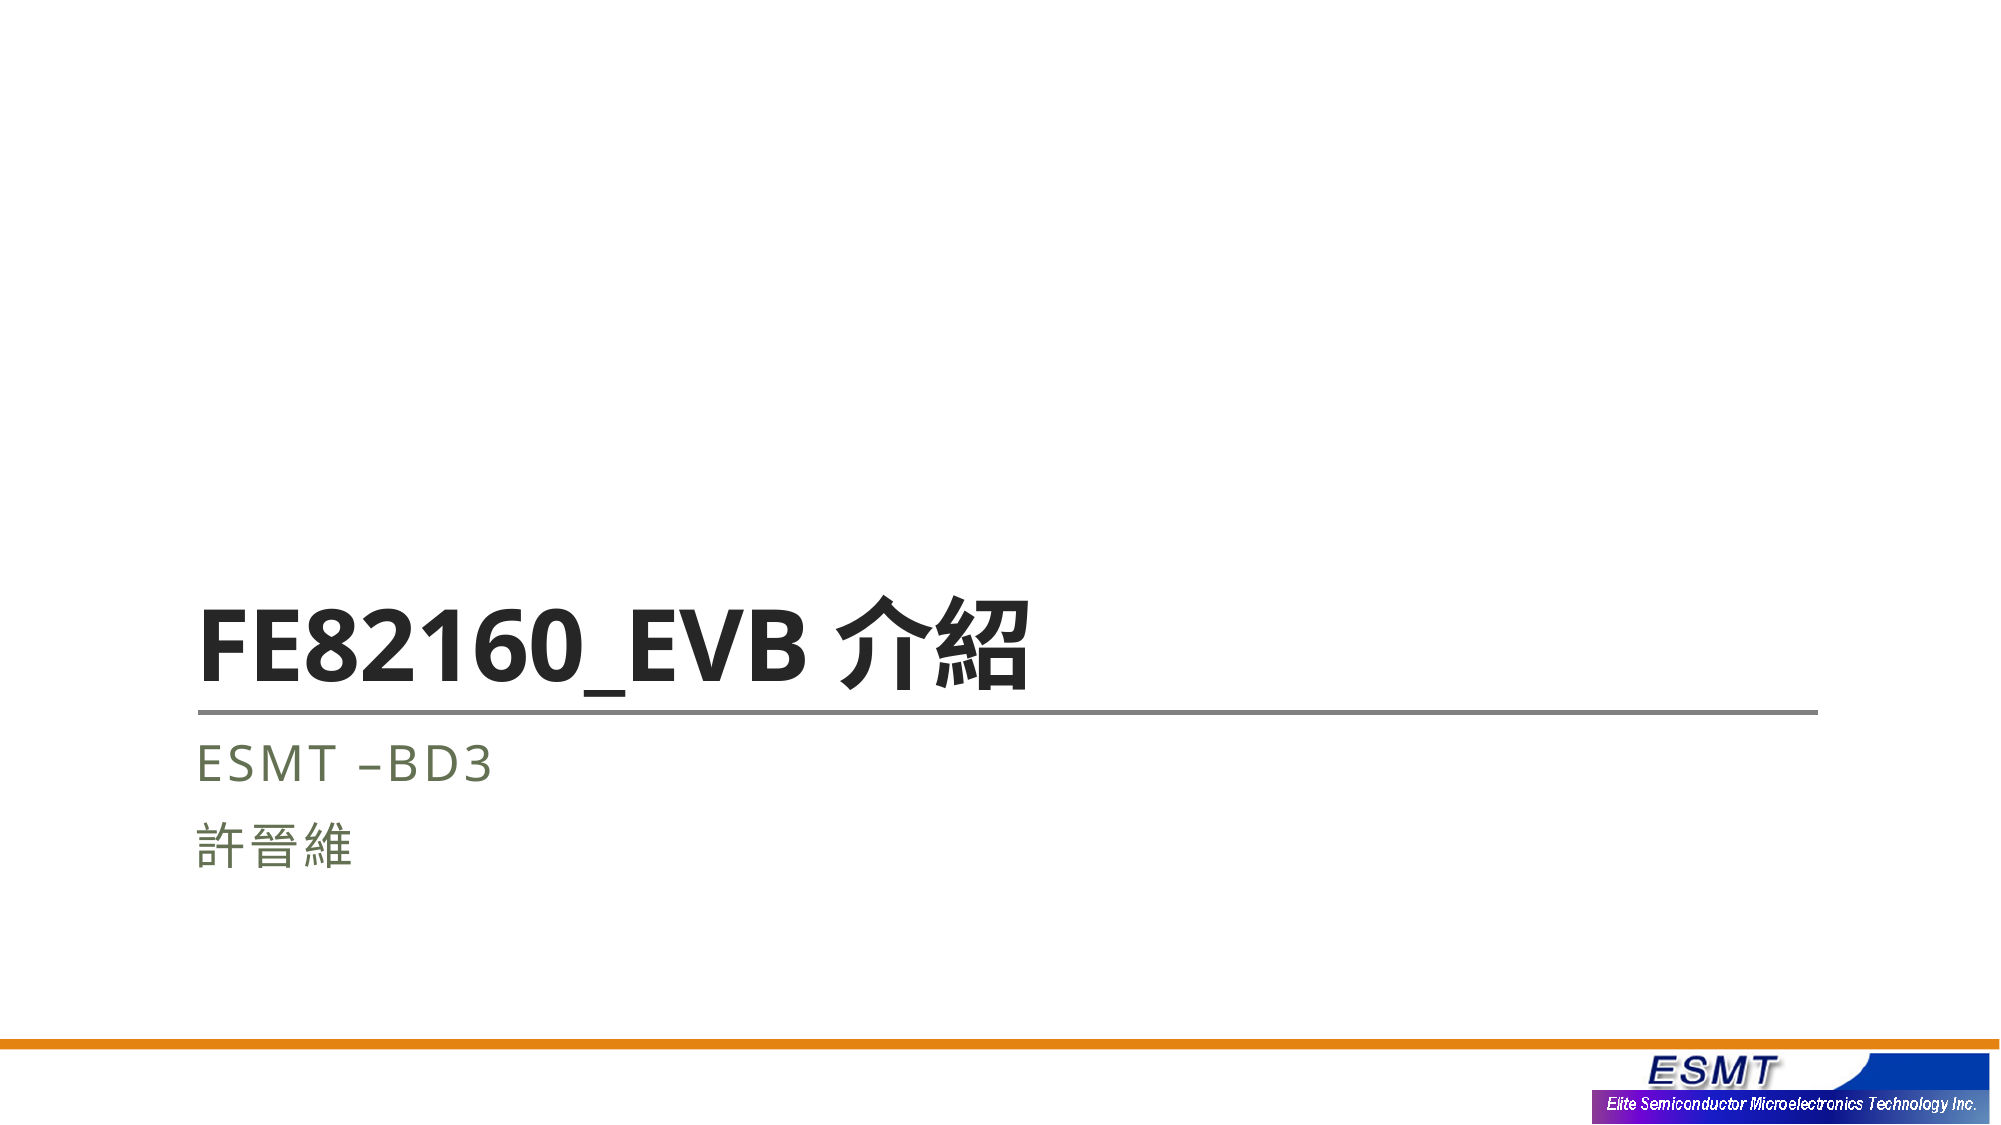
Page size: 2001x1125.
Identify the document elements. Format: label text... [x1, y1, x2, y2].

title FE82160_EVB介紹 [180, 124, 1830, 710]
picture [1591, 1051, 1990, 1125]
subtitle ESMT –BD3 許晉維 [180, 730, 1831, 919]
